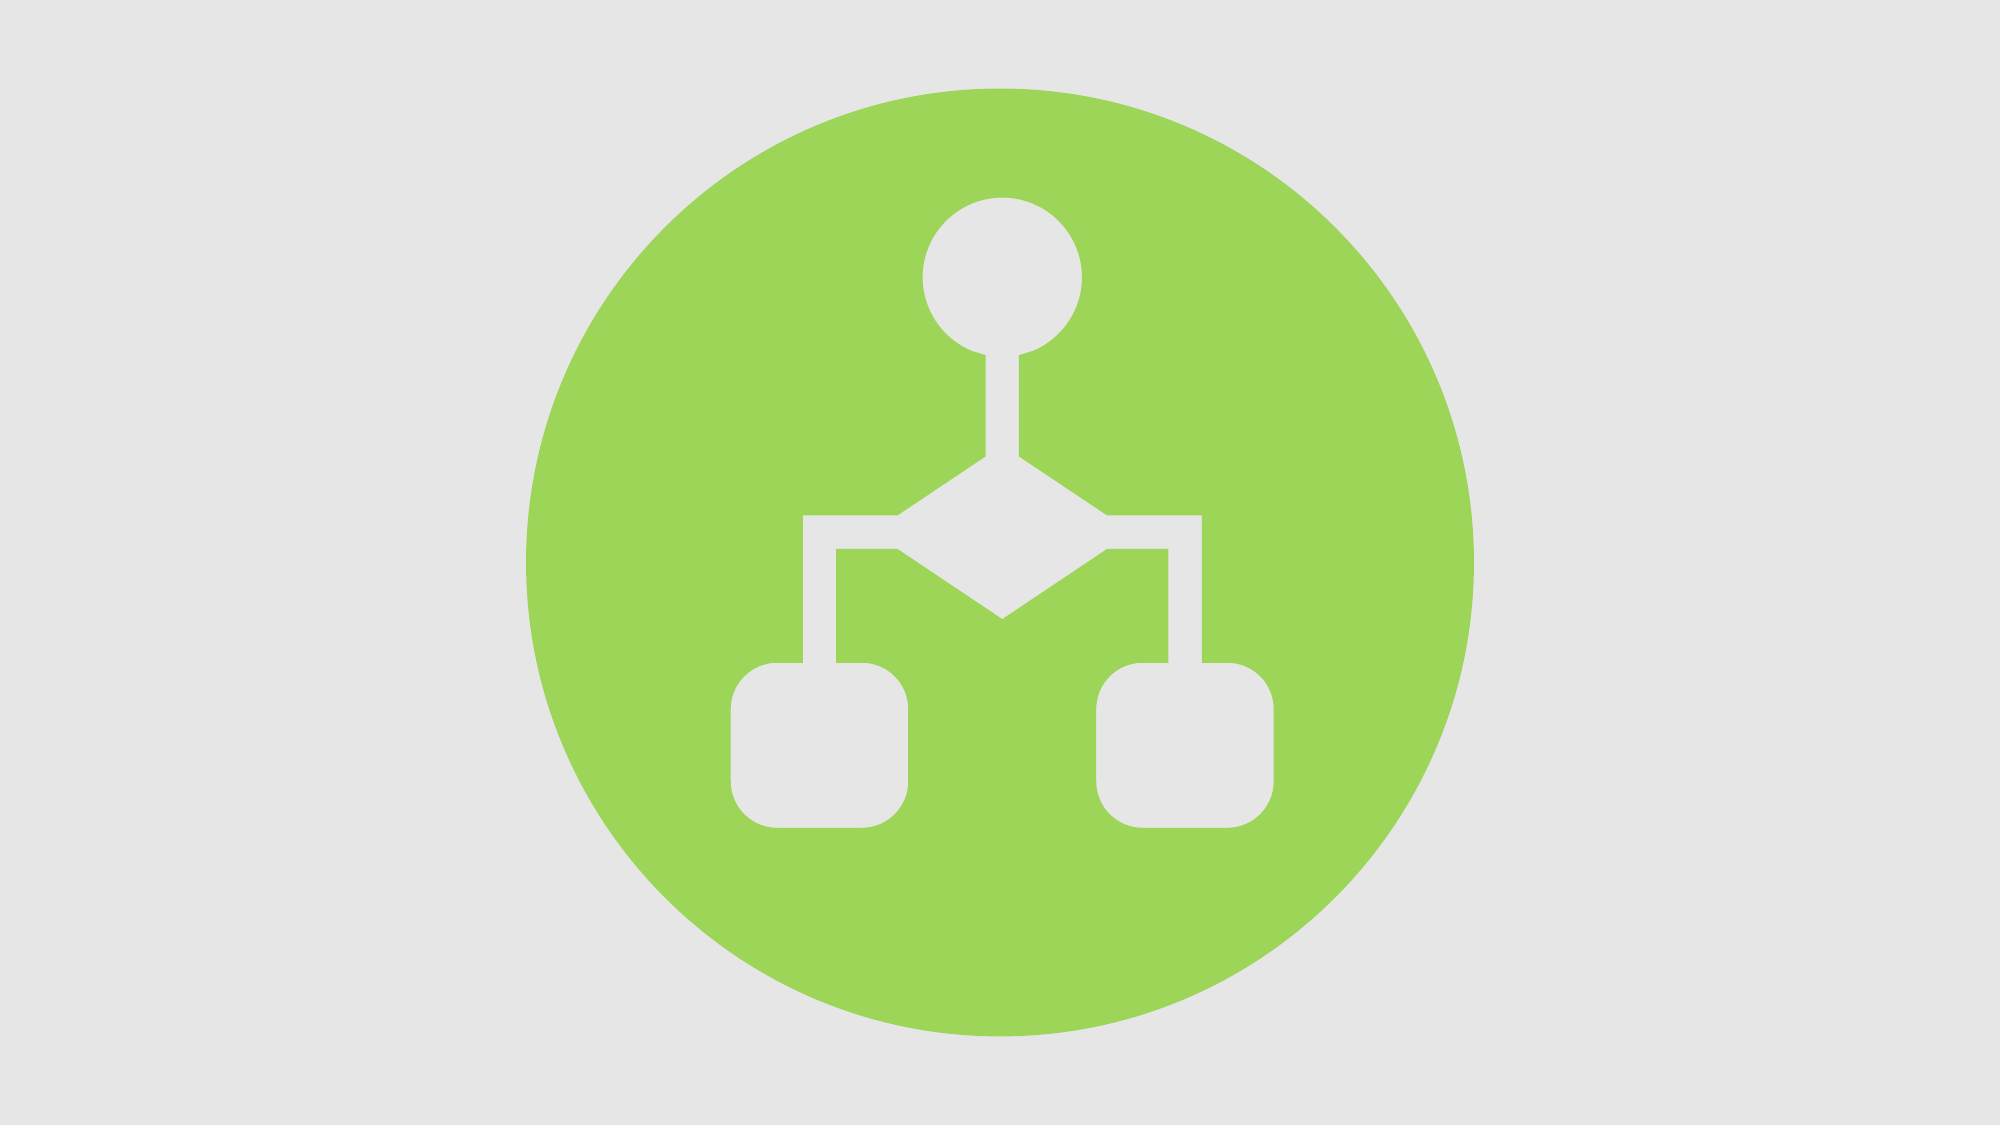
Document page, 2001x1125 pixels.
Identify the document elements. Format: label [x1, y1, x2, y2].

text_box [525, 87, 1475, 1038]
